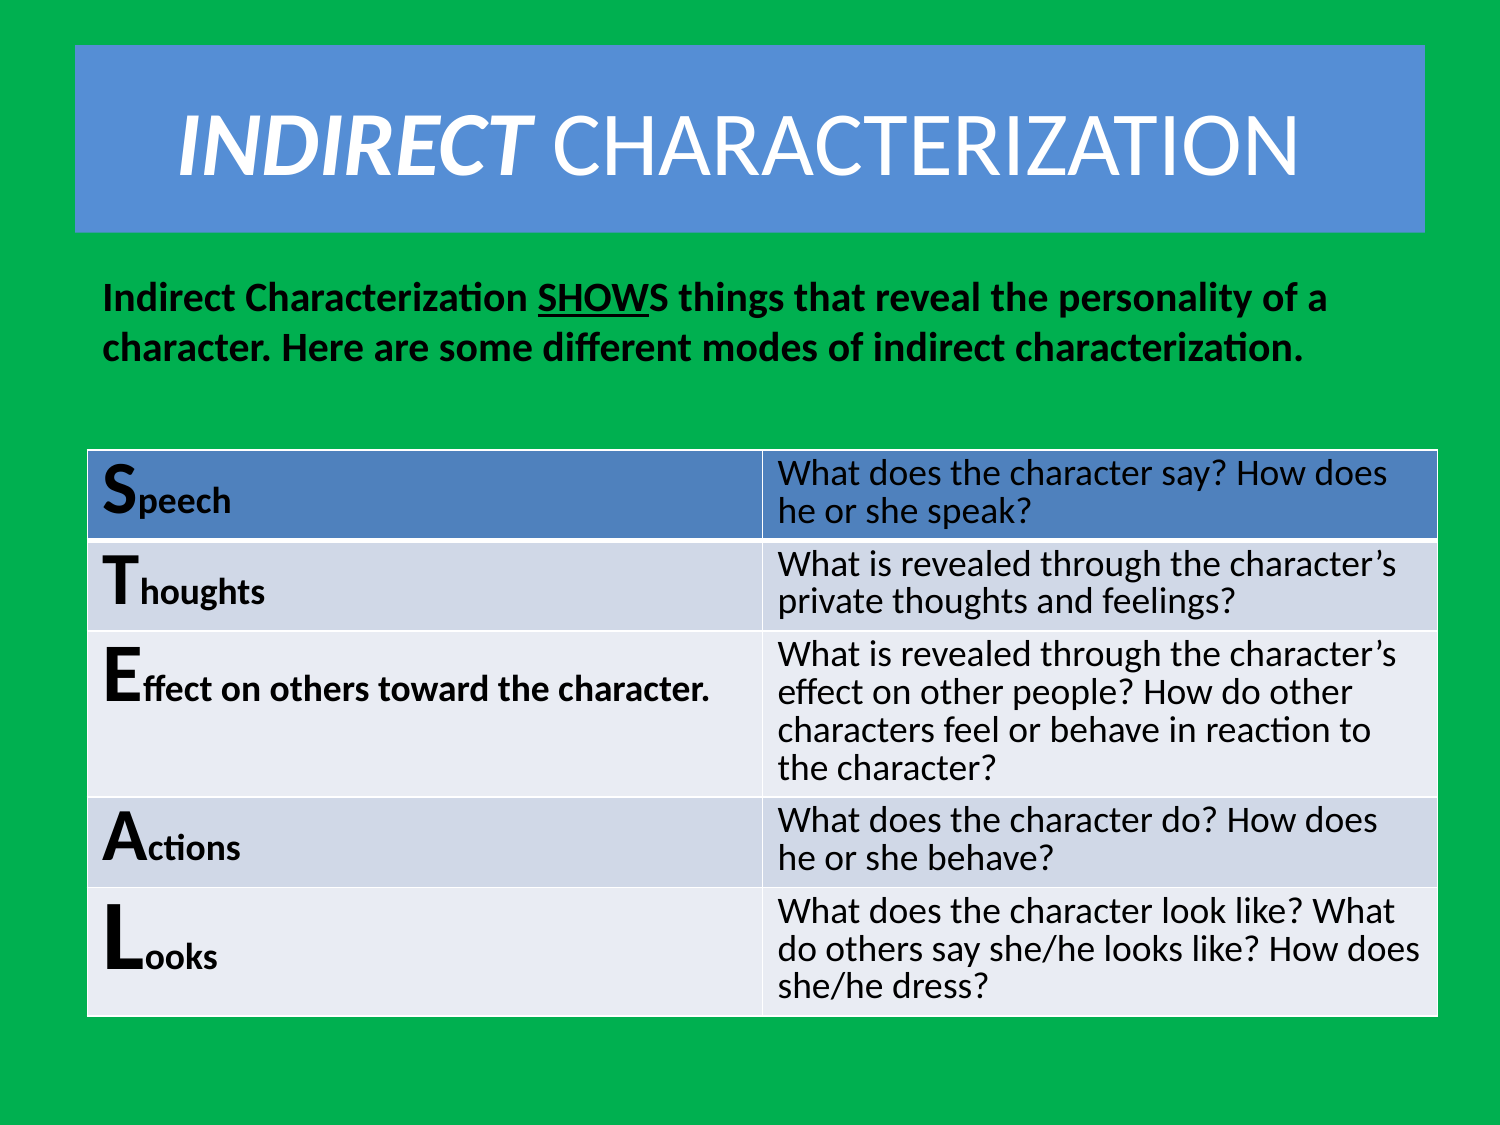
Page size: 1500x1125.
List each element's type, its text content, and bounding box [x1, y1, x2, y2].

table_cell What is revealed through the character’s effect on other people? How do other characters feel or behave in reaction to the character? [763, 632, 1437, 796]
table_cell Actions [88, 798, 762, 887]
table_cell Thoughts [88, 543, 762, 630]
table_header What does the character say? How does he or she speak? [763, 451, 1437, 538]
table_cell What is revealed through the character’s private thoughts and feelings? [763, 543, 1437, 630]
table_header Speech [88, 451, 762, 538]
table_cell Effect on others toward the character. [88, 632, 762, 796]
table_cell What does the character look like? What do others say she/he looks like? How does she/he dress? [763, 888, 1437, 1015]
table_cell Looks [88, 888, 762, 1015]
table_cell What does the character do? How does he or she behave? [763, 798, 1437, 887]
title INDIRECT CHARACTERIZATION [75, 45, 1425, 233]
text_box Indirect Characterization SHOWS things that reveal the personality of a character. Here are some different modes of indirect characterization. [87, 262, 1463, 378]
